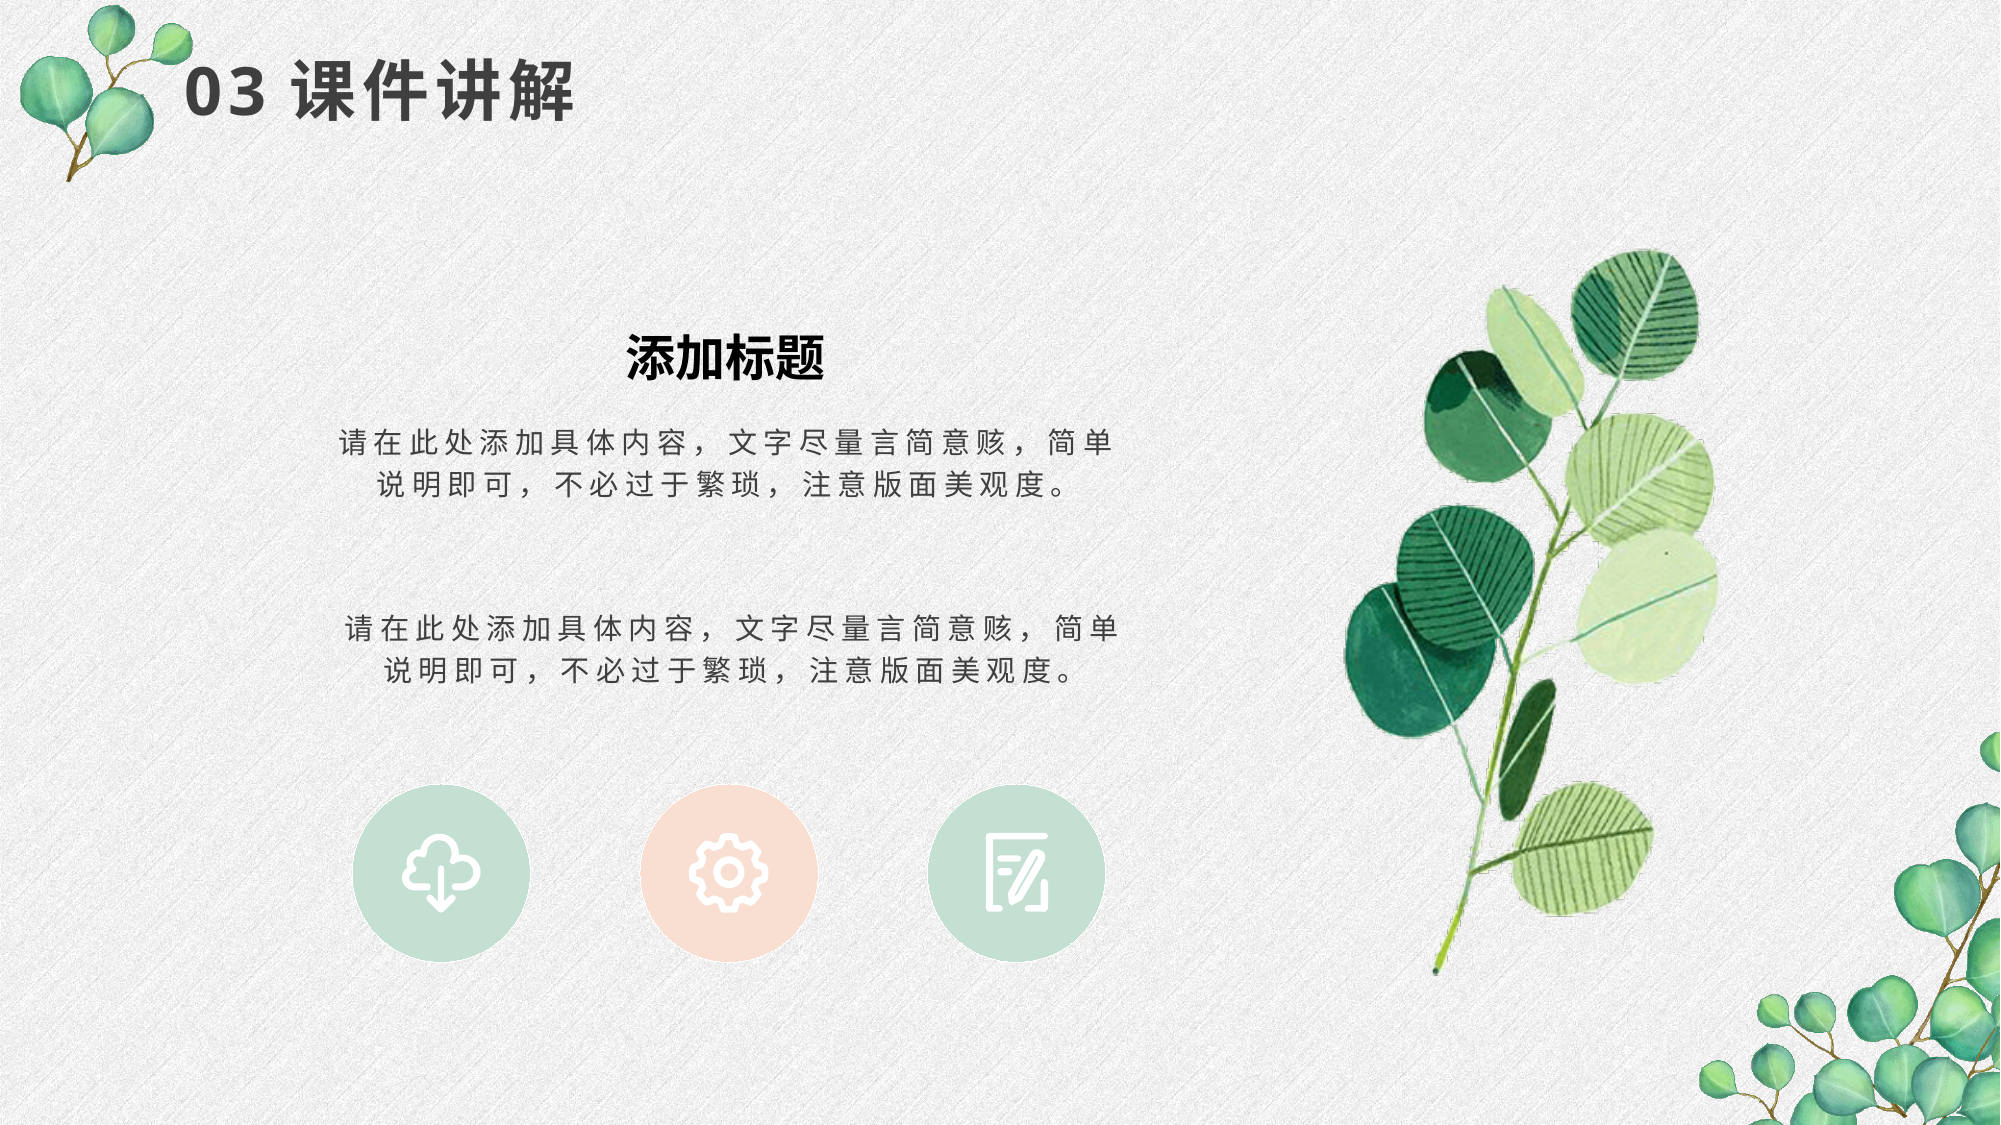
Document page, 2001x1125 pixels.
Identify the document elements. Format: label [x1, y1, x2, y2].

picture [0, 0, 2000, 1125]
text_box [351, 783, 1106, 963]
